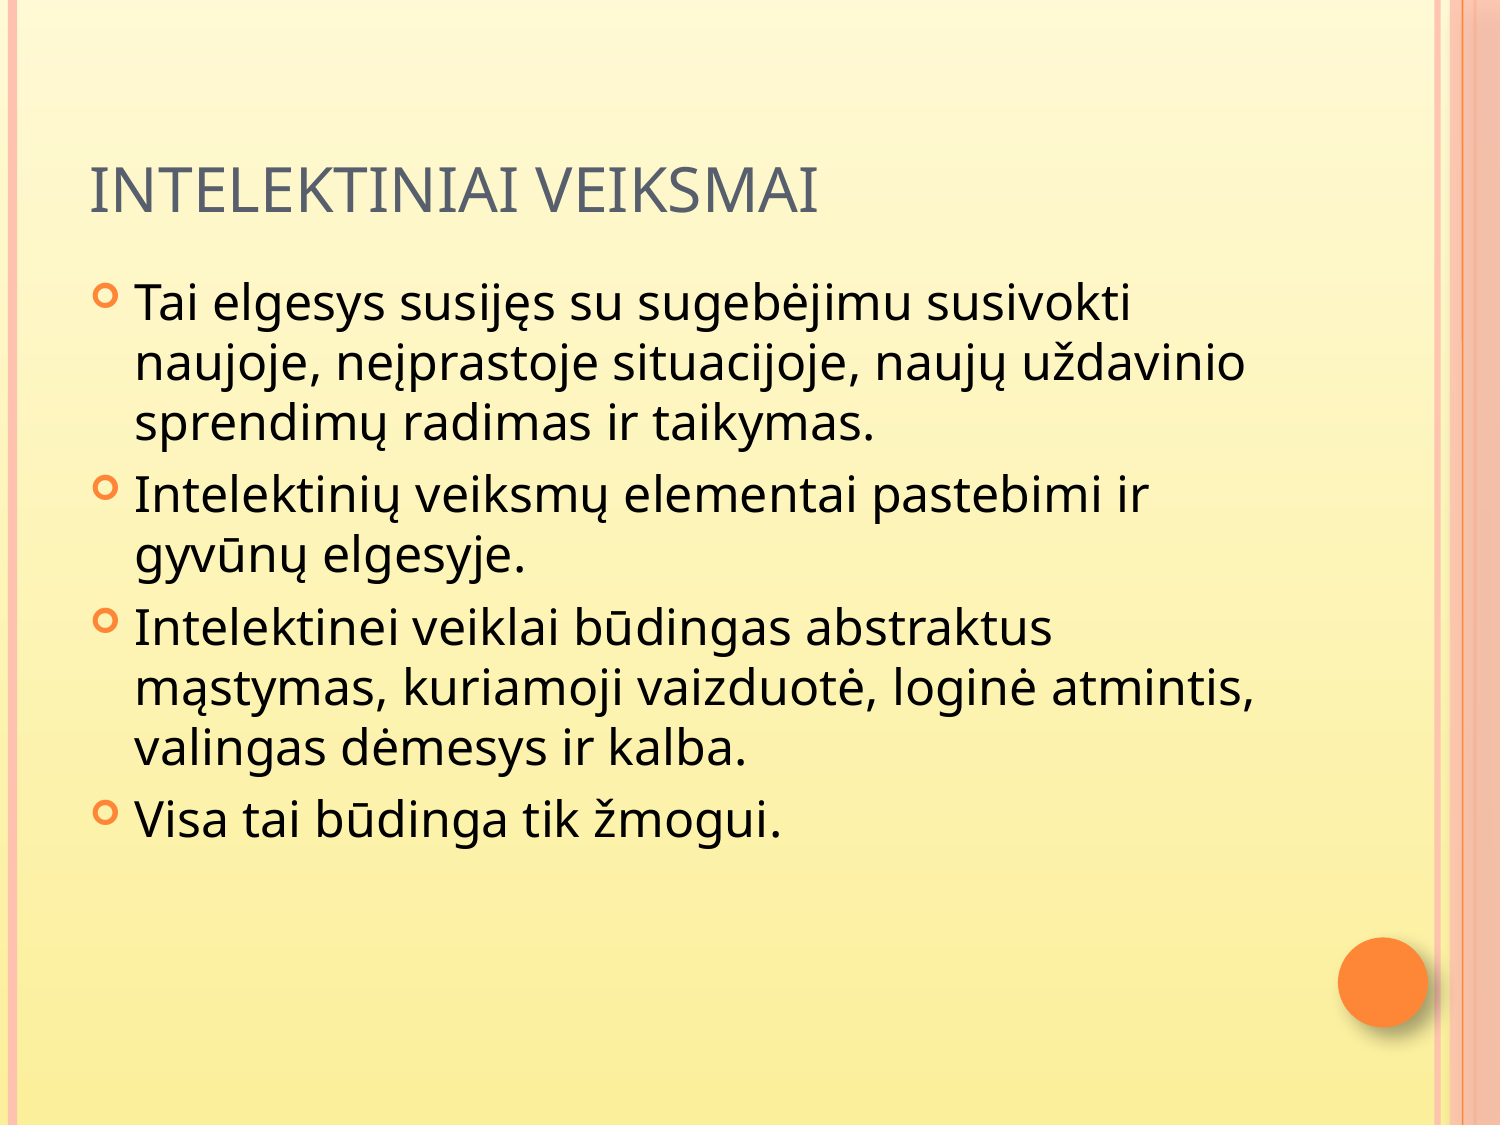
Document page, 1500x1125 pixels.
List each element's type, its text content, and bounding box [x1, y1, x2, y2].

list Tai elgesys susijęs su sugebėjimu susivokti naujoje, neįprastoje situacijoje, naujų uždavinio sprendimų radimas ir taikymas. Intelektinių veiksmų elementai pastebimi ir gyvūnų elgesyje. Intelektinei veiklai būdingas abstraktus mąstymas, kuriamoji vaizduotė, loginė atmintis, valingas dėmesys ir kalba. Visa tai būdinga tik žmogui. [75, 262, 1300, 1062]
title Intelektiniai veiksmai [75, 45, 1300, 233]
